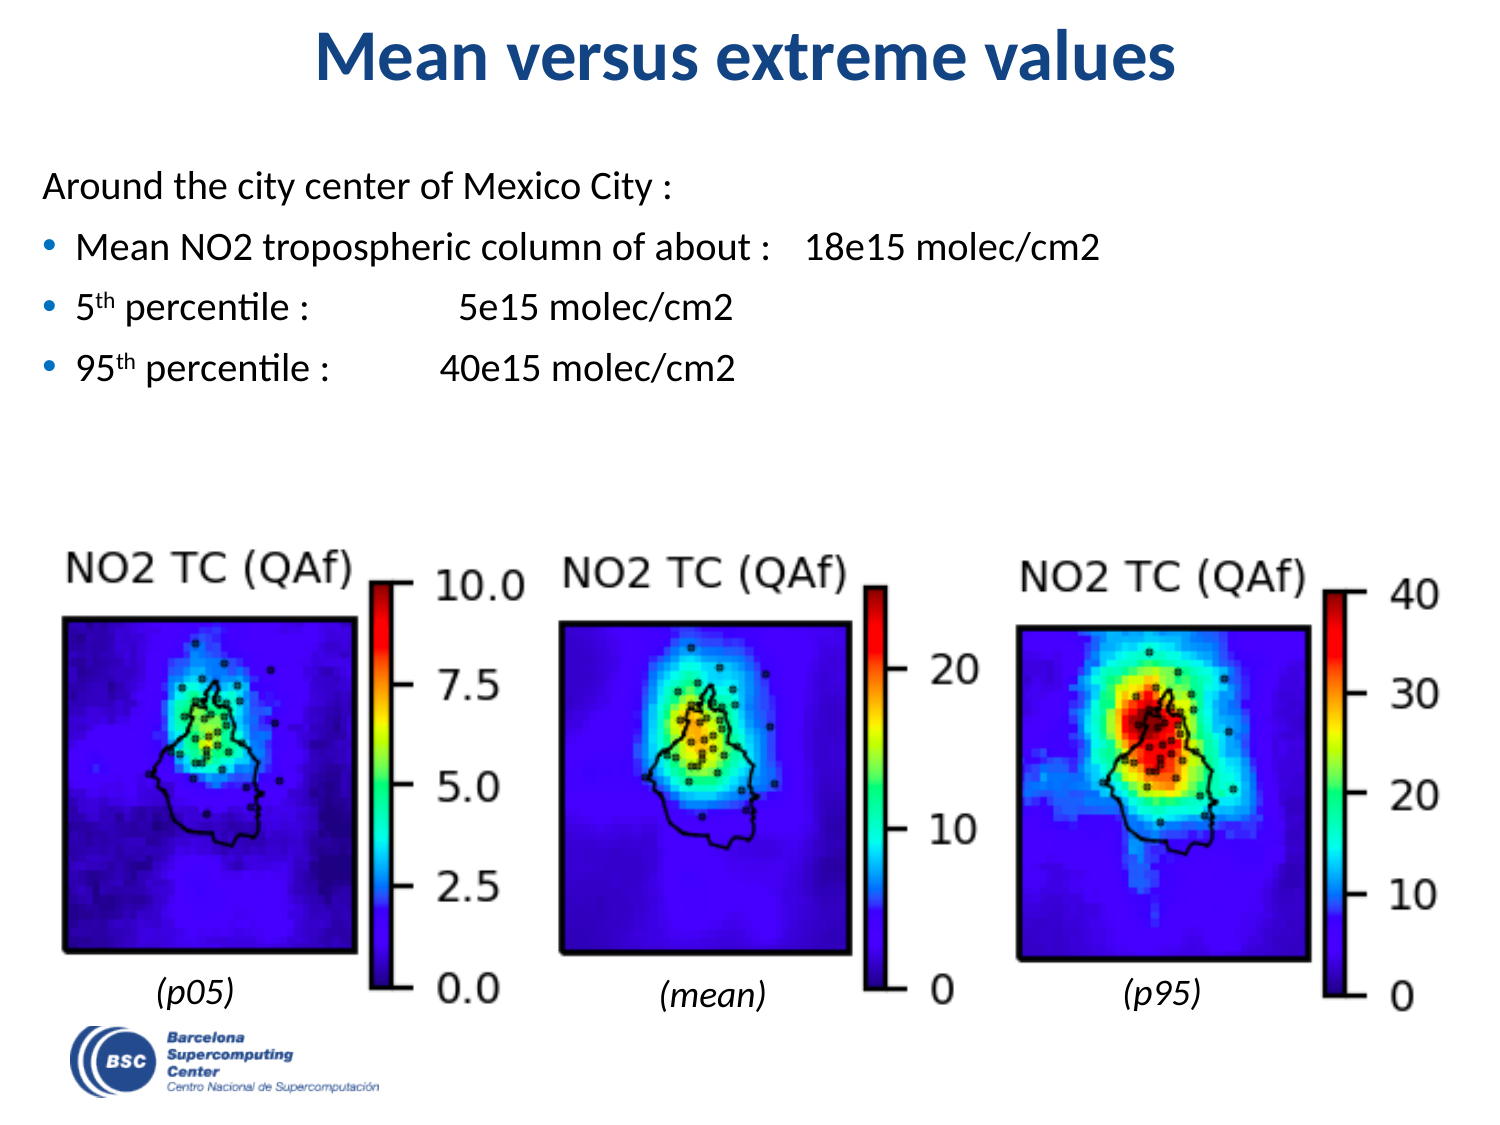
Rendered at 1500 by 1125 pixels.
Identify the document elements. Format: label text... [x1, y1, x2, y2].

picture [1001, 537, 1469, 1025]
picture [38, 528, 529, 1098]
title Mean versus extreme values [284, 0, 1207, 114]
list Around the city center of Mexico City : Mean NO2 tropospheric column of about : 18e15 molec/cm2 5th percentile : 5e15 molec/cm2 95th percentile : 40e15 molec/cm2 [18, 135, 1468, 423]
picture [535, 518, 1000, 1029]
